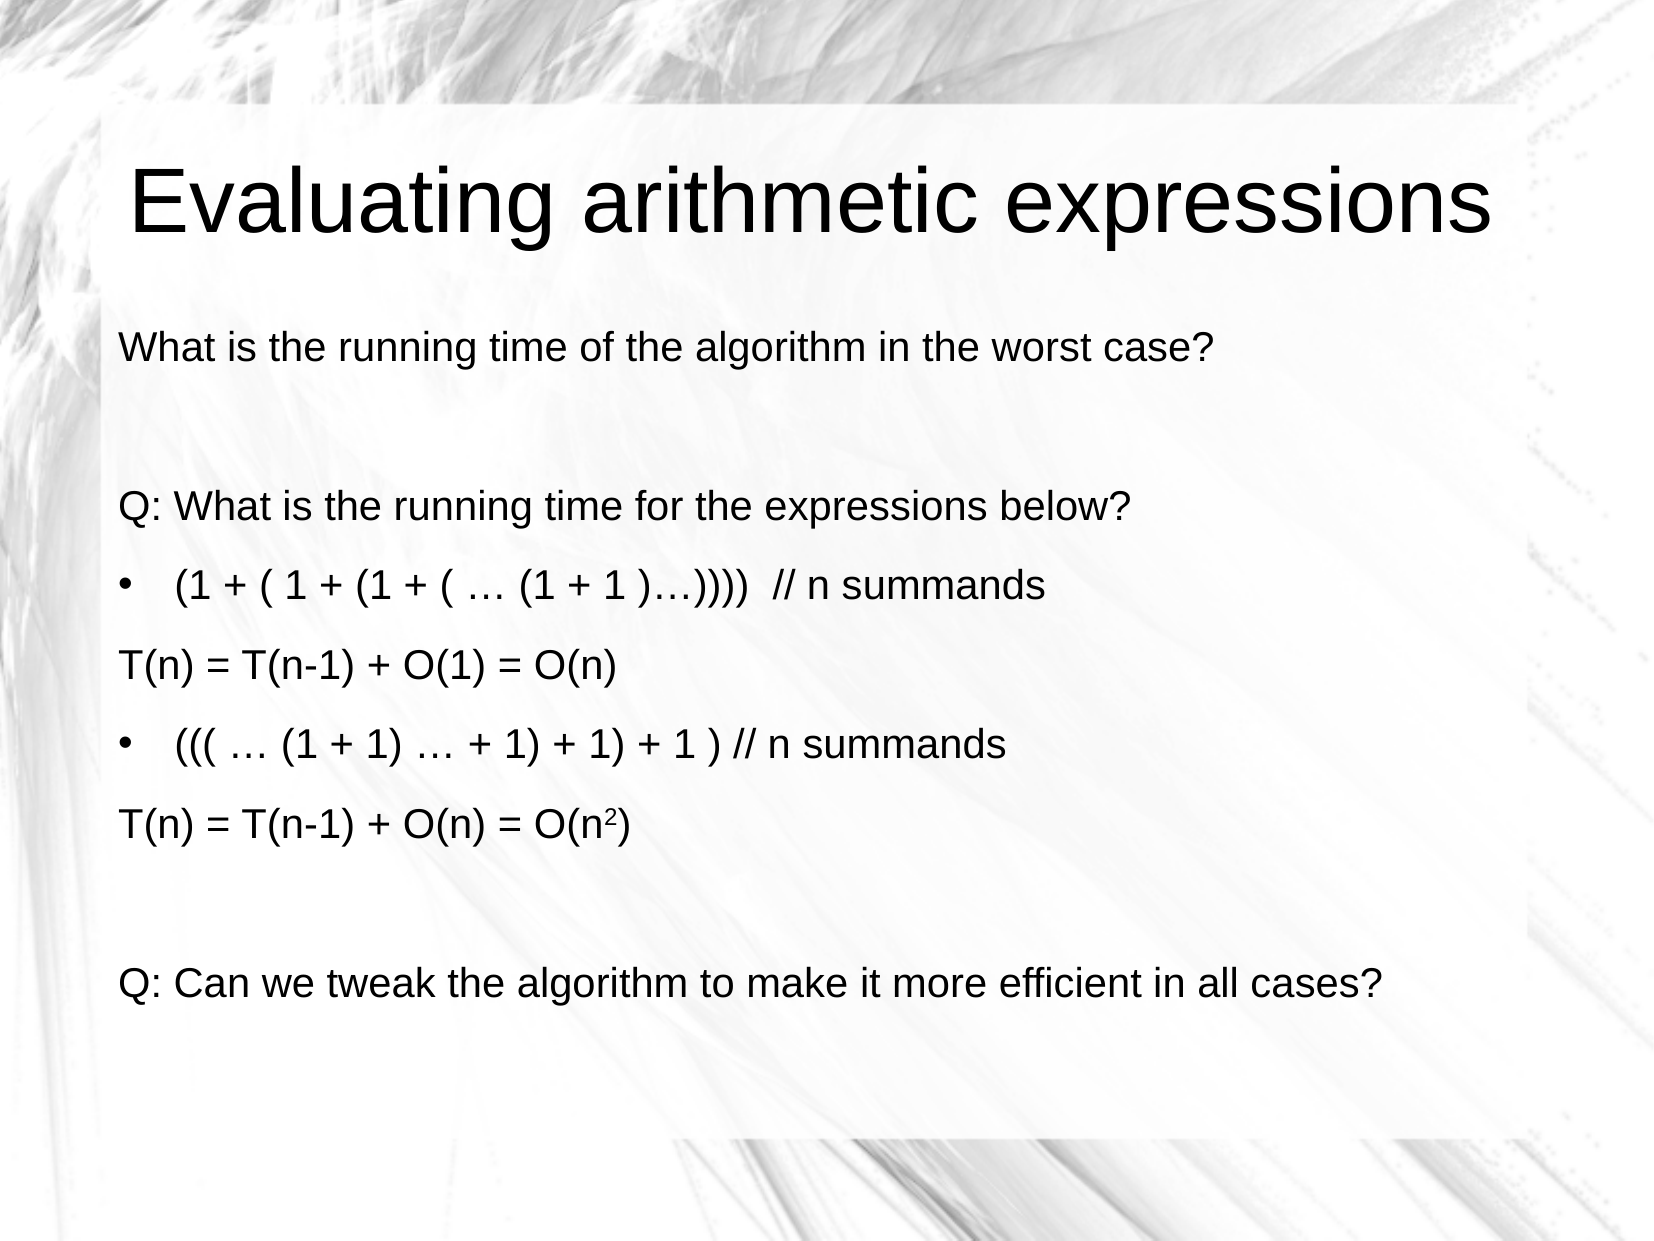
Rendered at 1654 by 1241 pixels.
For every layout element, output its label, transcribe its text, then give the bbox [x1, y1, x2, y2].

picture [0, 0, 1654, 1241]
list What is the running time of the algorithm in the worst case? Q: What is the running time for the expressions below? (1 + ( 1 + (1 + ( … (1 + 1 )…)))) // n summands T(n) = T(n-1) + O(1) = O(n) ((( … (1 + 1) … + 1) + 1) + 1 ) // n summands T(n) = T(n-1) + O(n) = O(n2) Q: Can we tweak the algorithm to make it more efficient in all cases? [118, 319, 1571, 1102]
title Evaluating arithmetic expressions [118, 112, 1506, 281]
